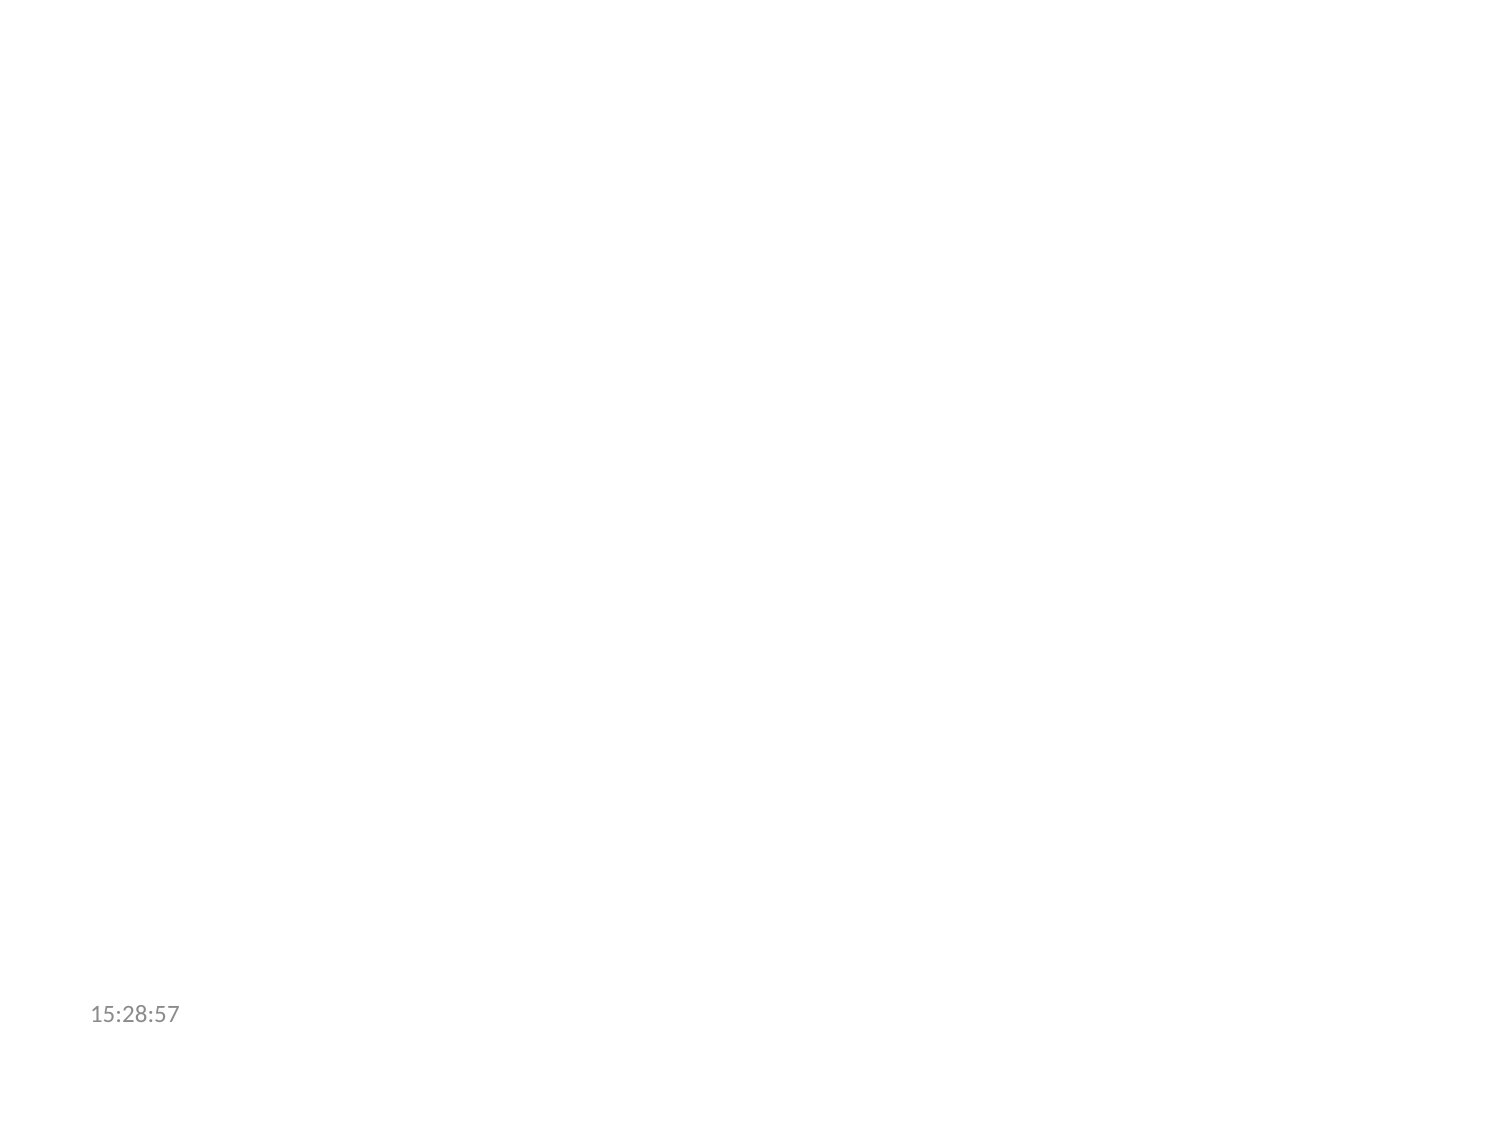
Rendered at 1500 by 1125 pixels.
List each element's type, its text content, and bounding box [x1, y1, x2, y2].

text_box 15:35:09 [75, 982, 425, 1043]
